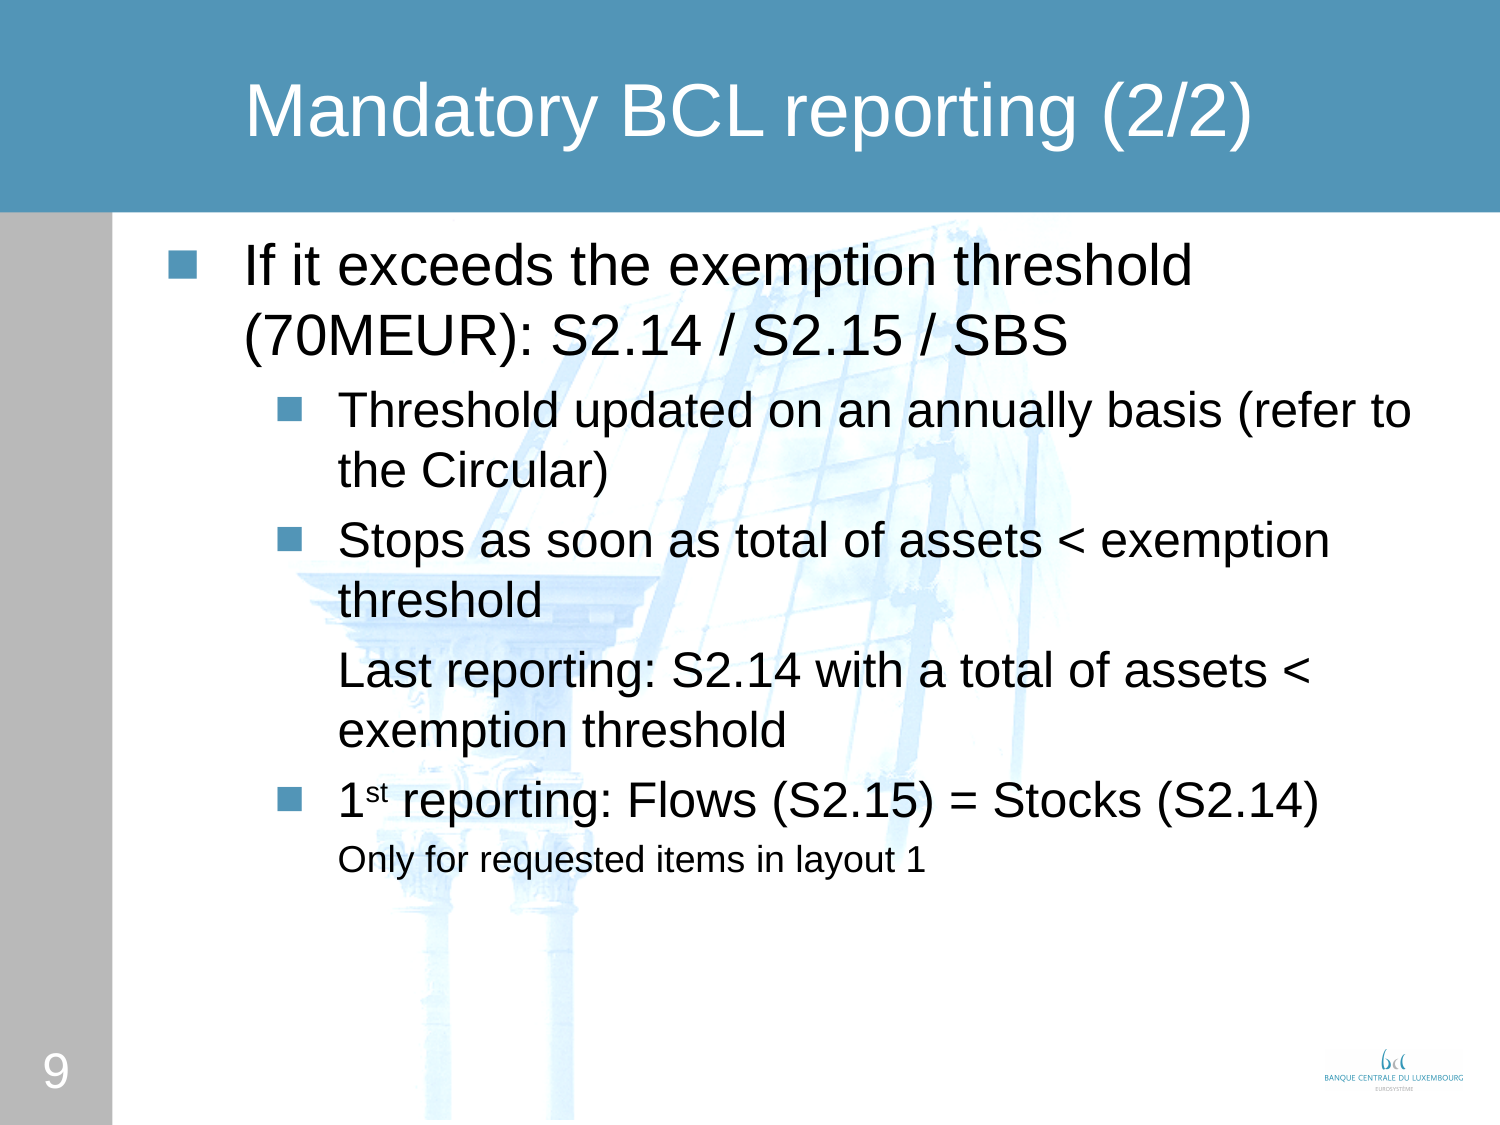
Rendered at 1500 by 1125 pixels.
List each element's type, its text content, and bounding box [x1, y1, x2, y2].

picture [287, 213, 1500, 1120]
slide_number 9 [0, 1012, 113, 1125]
list If it exceeds the exemption threshold (70MEUR): S2.14 / S2.15 / SBS Threshold updated on an annually basis (refer to the Circular) Stops as soon as total of assets < exemption threshold Last reporting: S2.14 with a total of assets < exemption threshold 1st reporting: Flows (S2.15) = Stocks (S2.14) Only for requested items in layout 1 [149, 219, 1463, 1071]
title Mandatory BCL reporting (2/2) [0, 0, 1500, 213]
